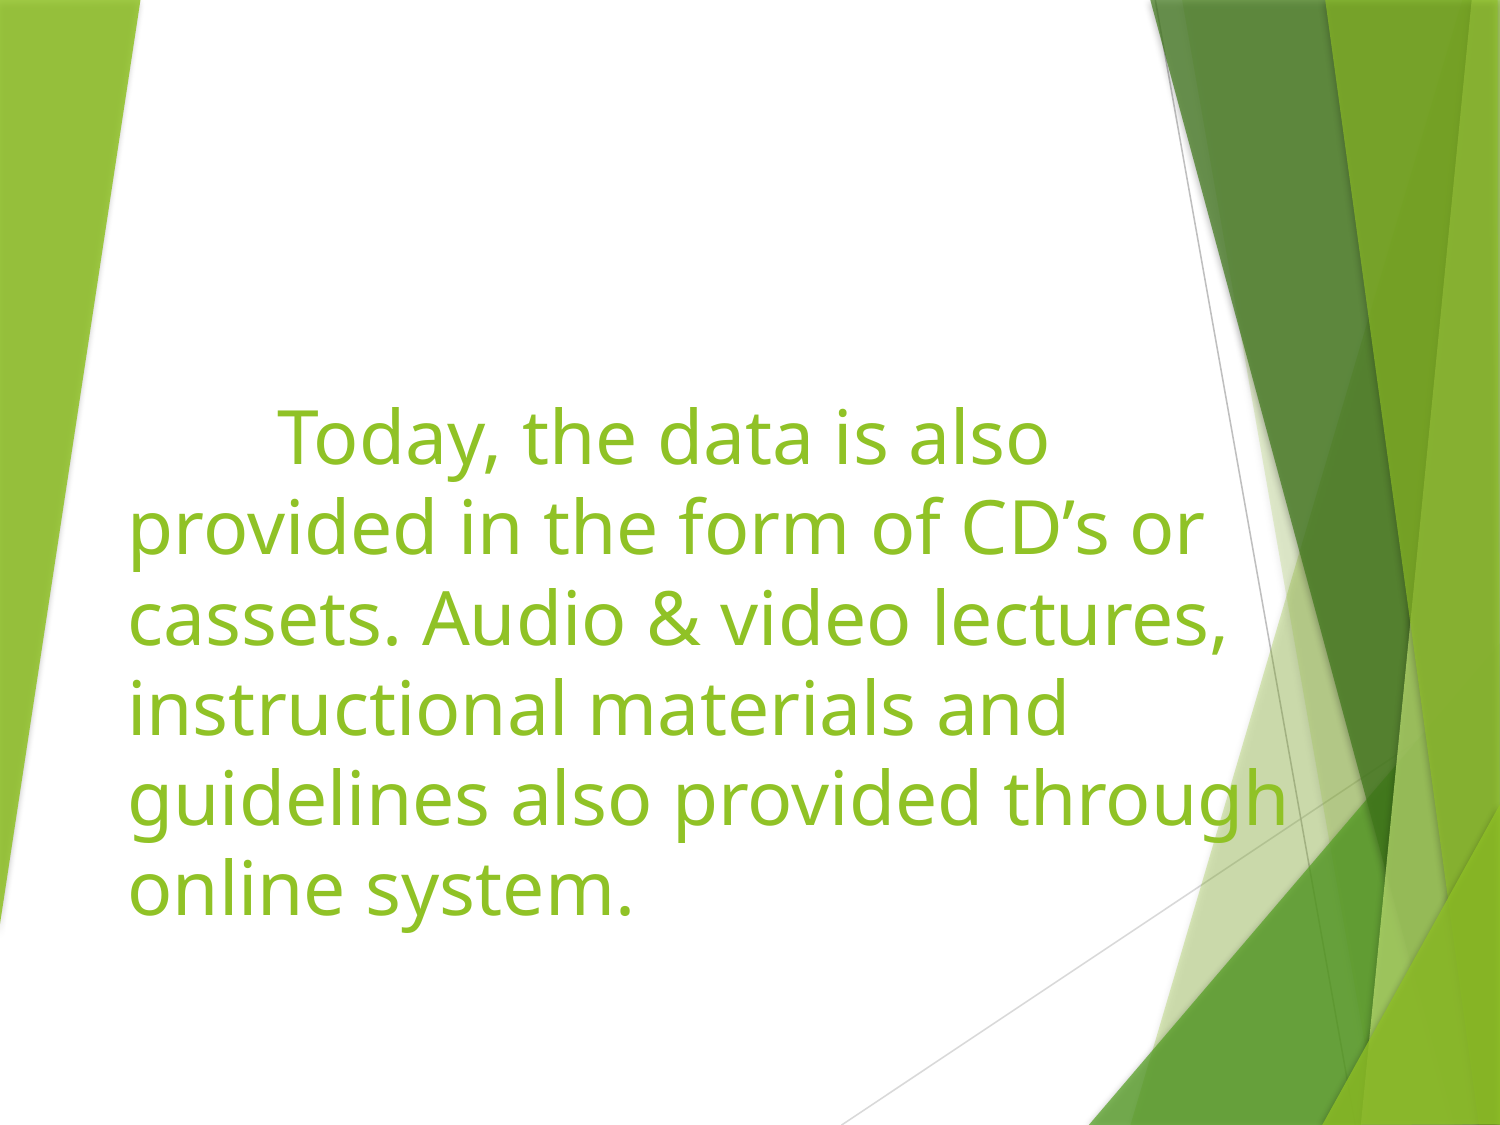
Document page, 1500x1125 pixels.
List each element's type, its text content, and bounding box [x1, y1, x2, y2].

title Today, the data is also provided in the form of CD’s or cassets. Audio & video lectures, instructional materials and guidelines also provided through online system. [112, 249, 1388, 938]
